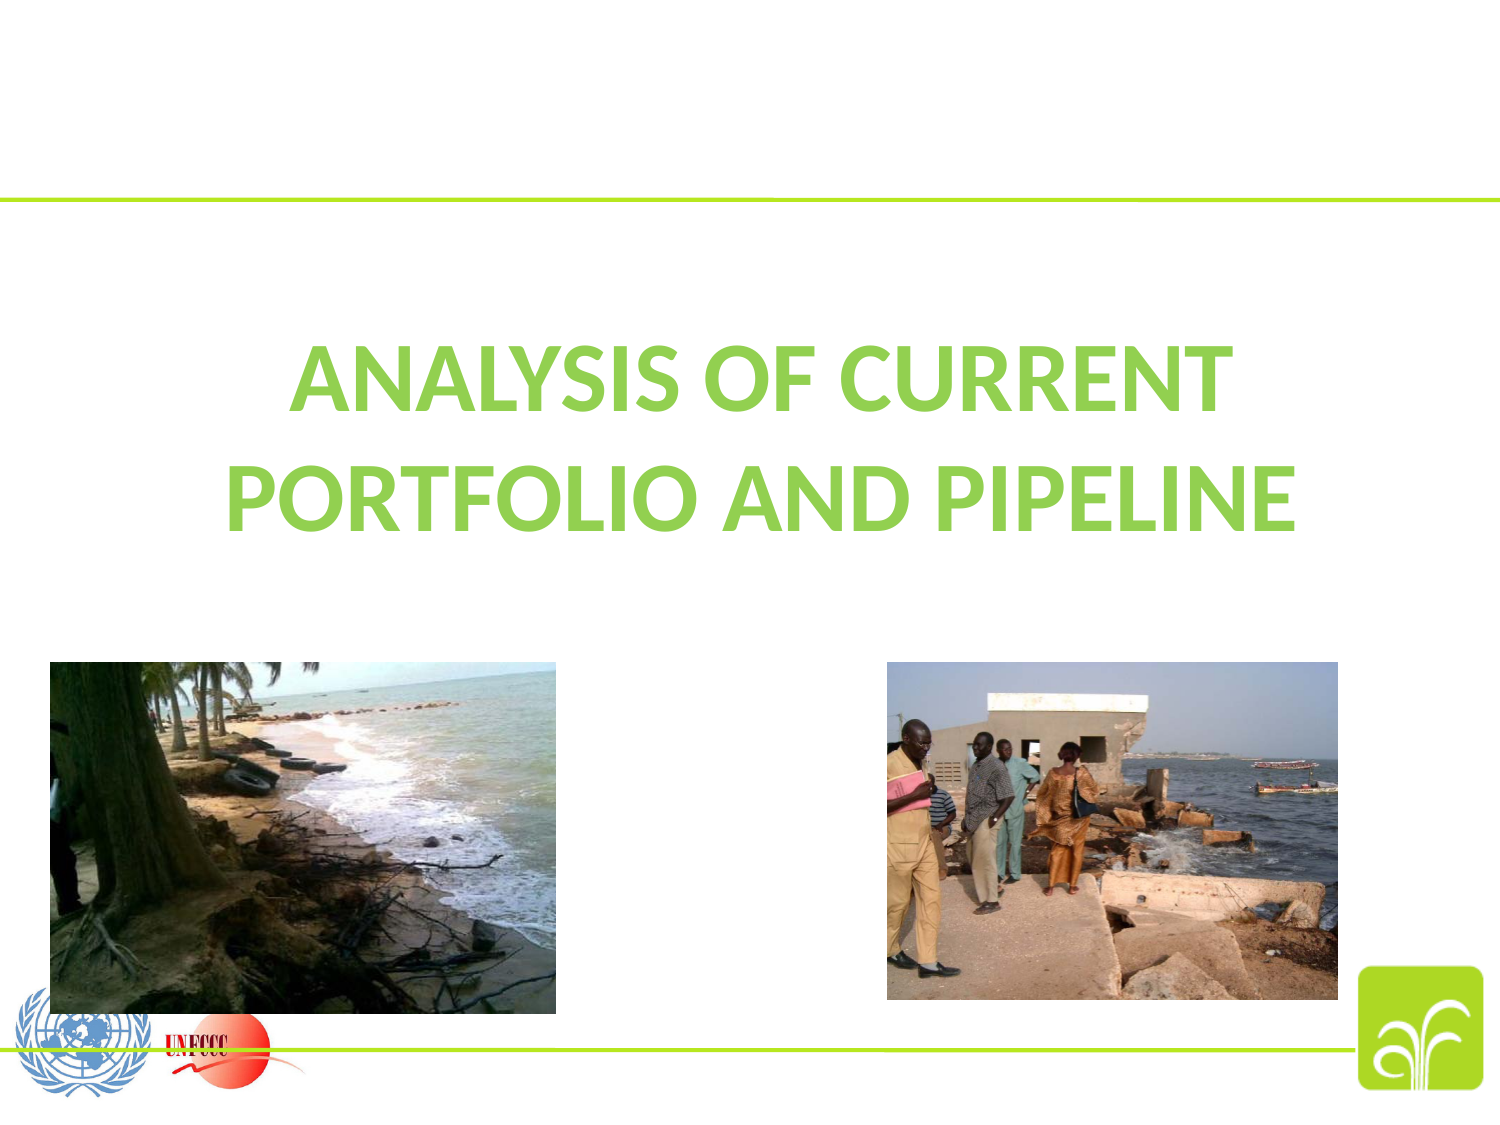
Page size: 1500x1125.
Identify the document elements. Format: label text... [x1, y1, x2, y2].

picture [12, 662, 556, 1047]
picture [887, 662, 1338, 1001]
picture [12, 1053, 313, 1107]
title ANALYSIS OF CURRENT PORTFOLIO AND PIPELINE [87, 337, 1438, 526]
